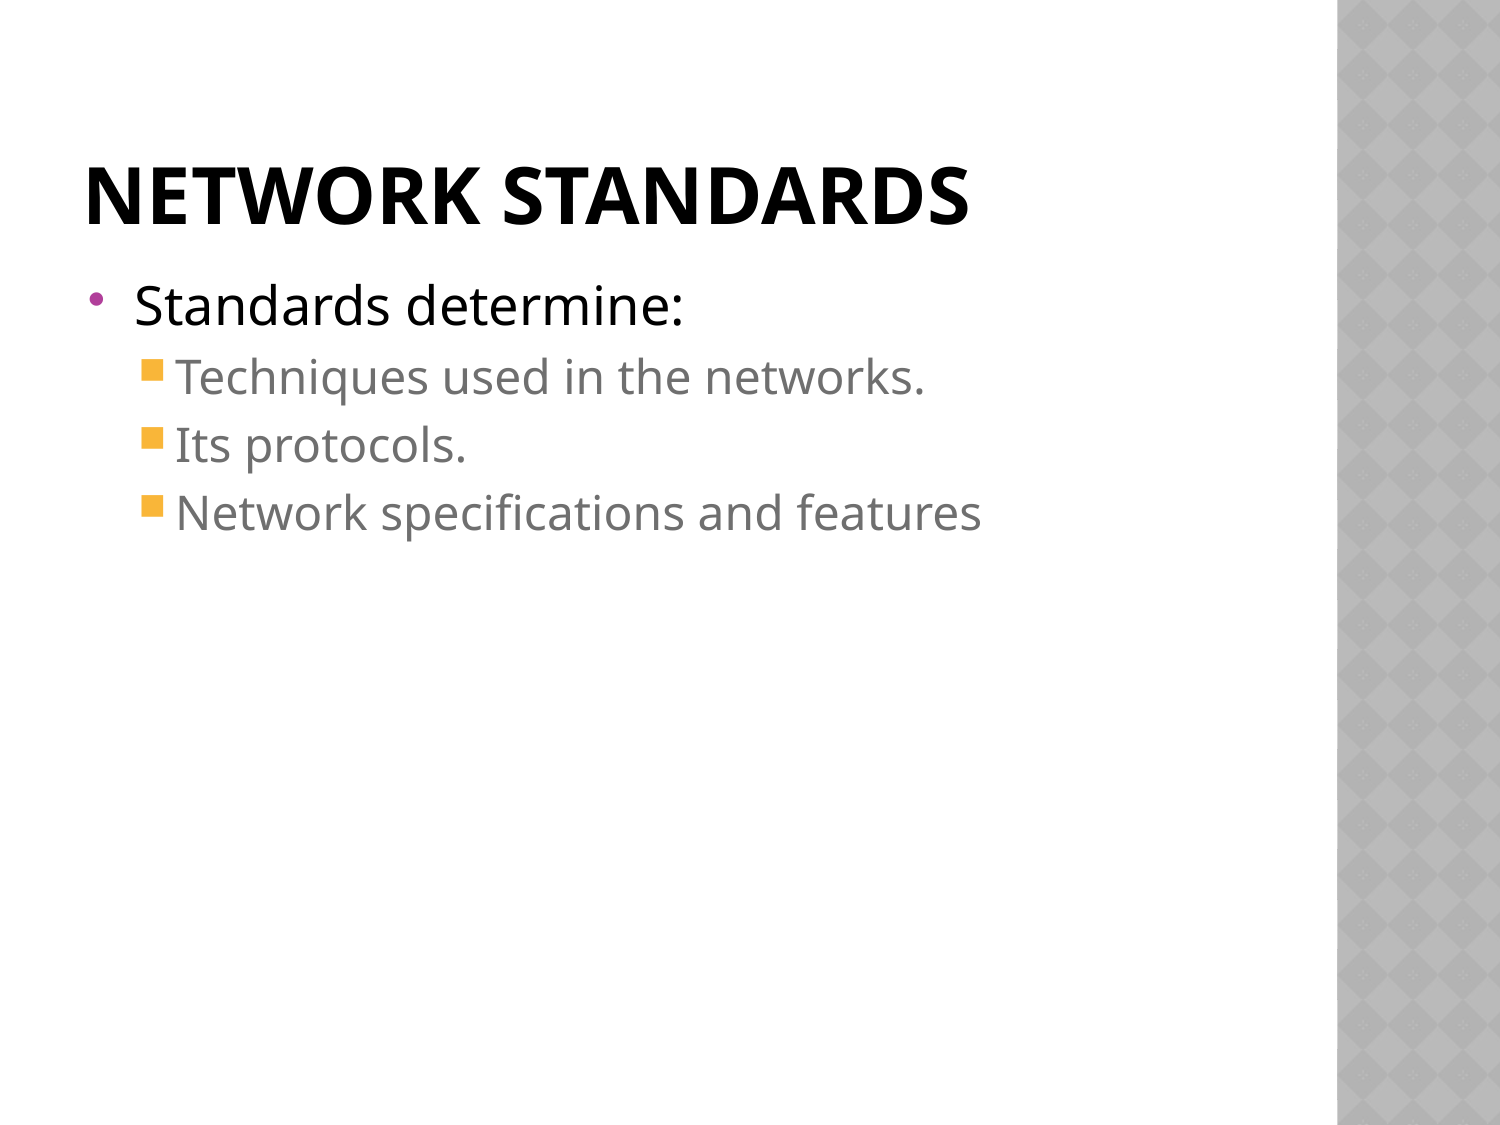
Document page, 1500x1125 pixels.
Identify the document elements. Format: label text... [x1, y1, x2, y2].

list Standards determine: Techniques used in the networks. Its protocols. Network specifications and features [75, 264, 1263, 1059]
title Network standards [75, 52, 1263, 240]
